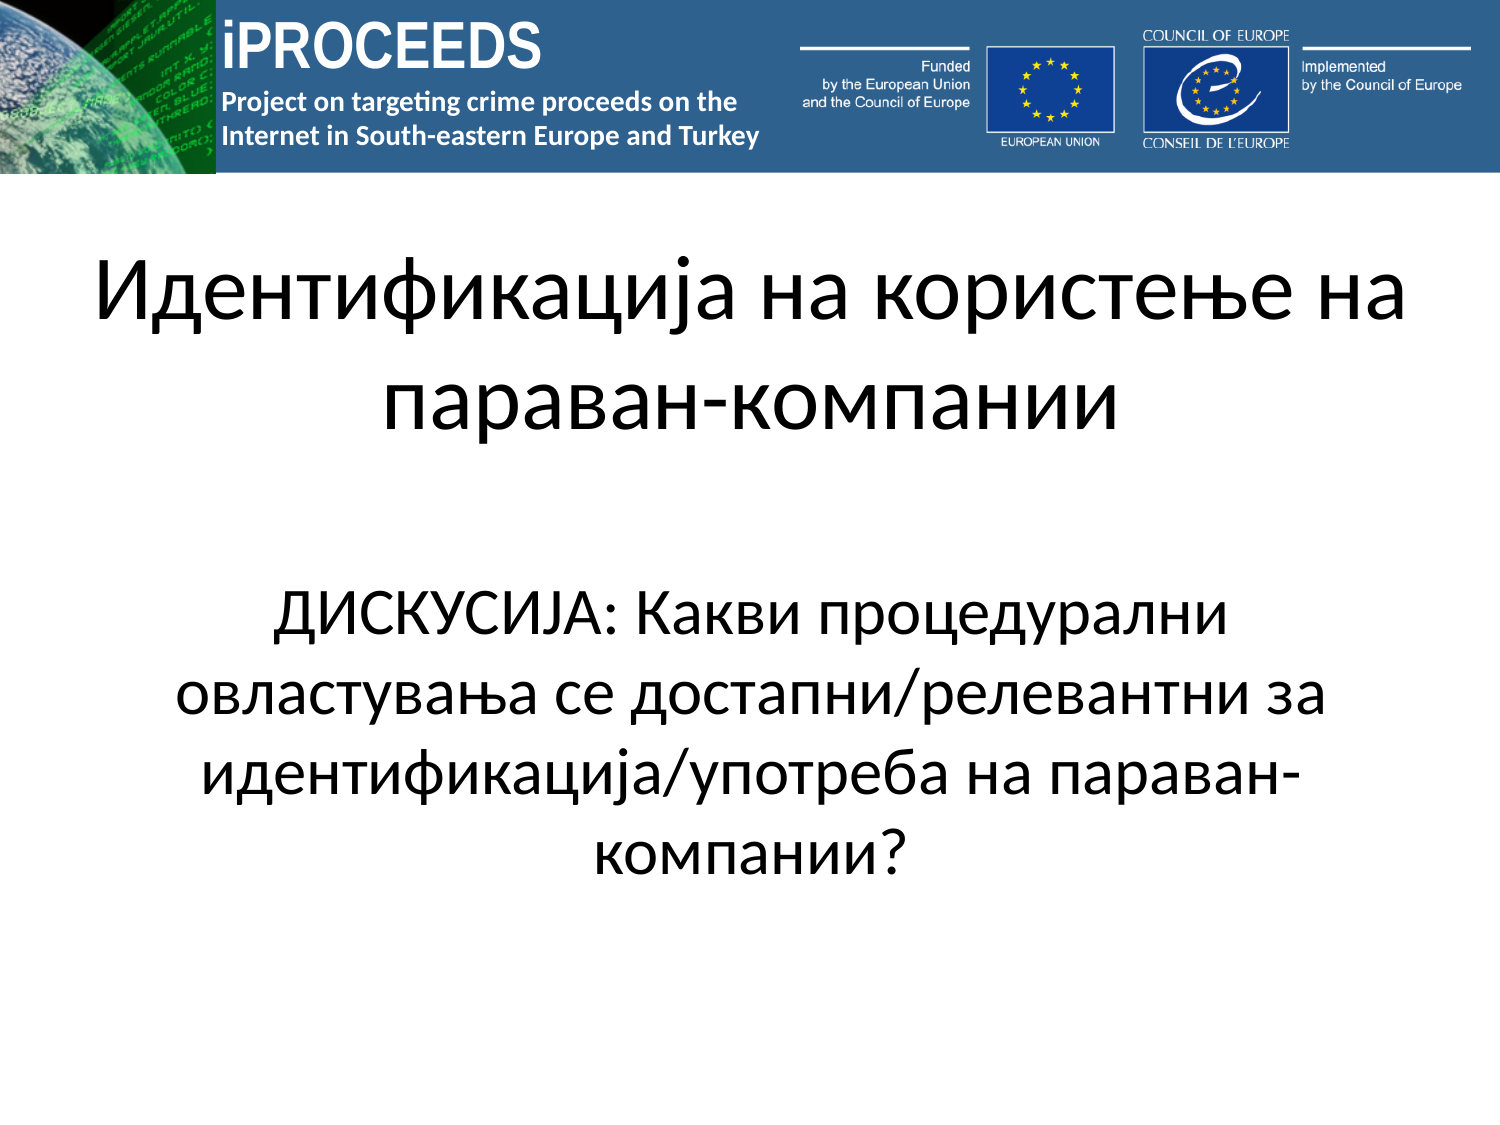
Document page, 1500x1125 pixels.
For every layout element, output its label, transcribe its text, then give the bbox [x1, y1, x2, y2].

picture [800, 30, 1471, 148]
title Идентификација на користење на параван-компании [76, 231, 1427, 373]
picture [0, 0, 216, 174]
list ДИСКУСИЈА: Какви процедурални овластувања се достапни/релевантни за идентификација/употреба на параван-компании? [76, 373, 1427, 1017]
